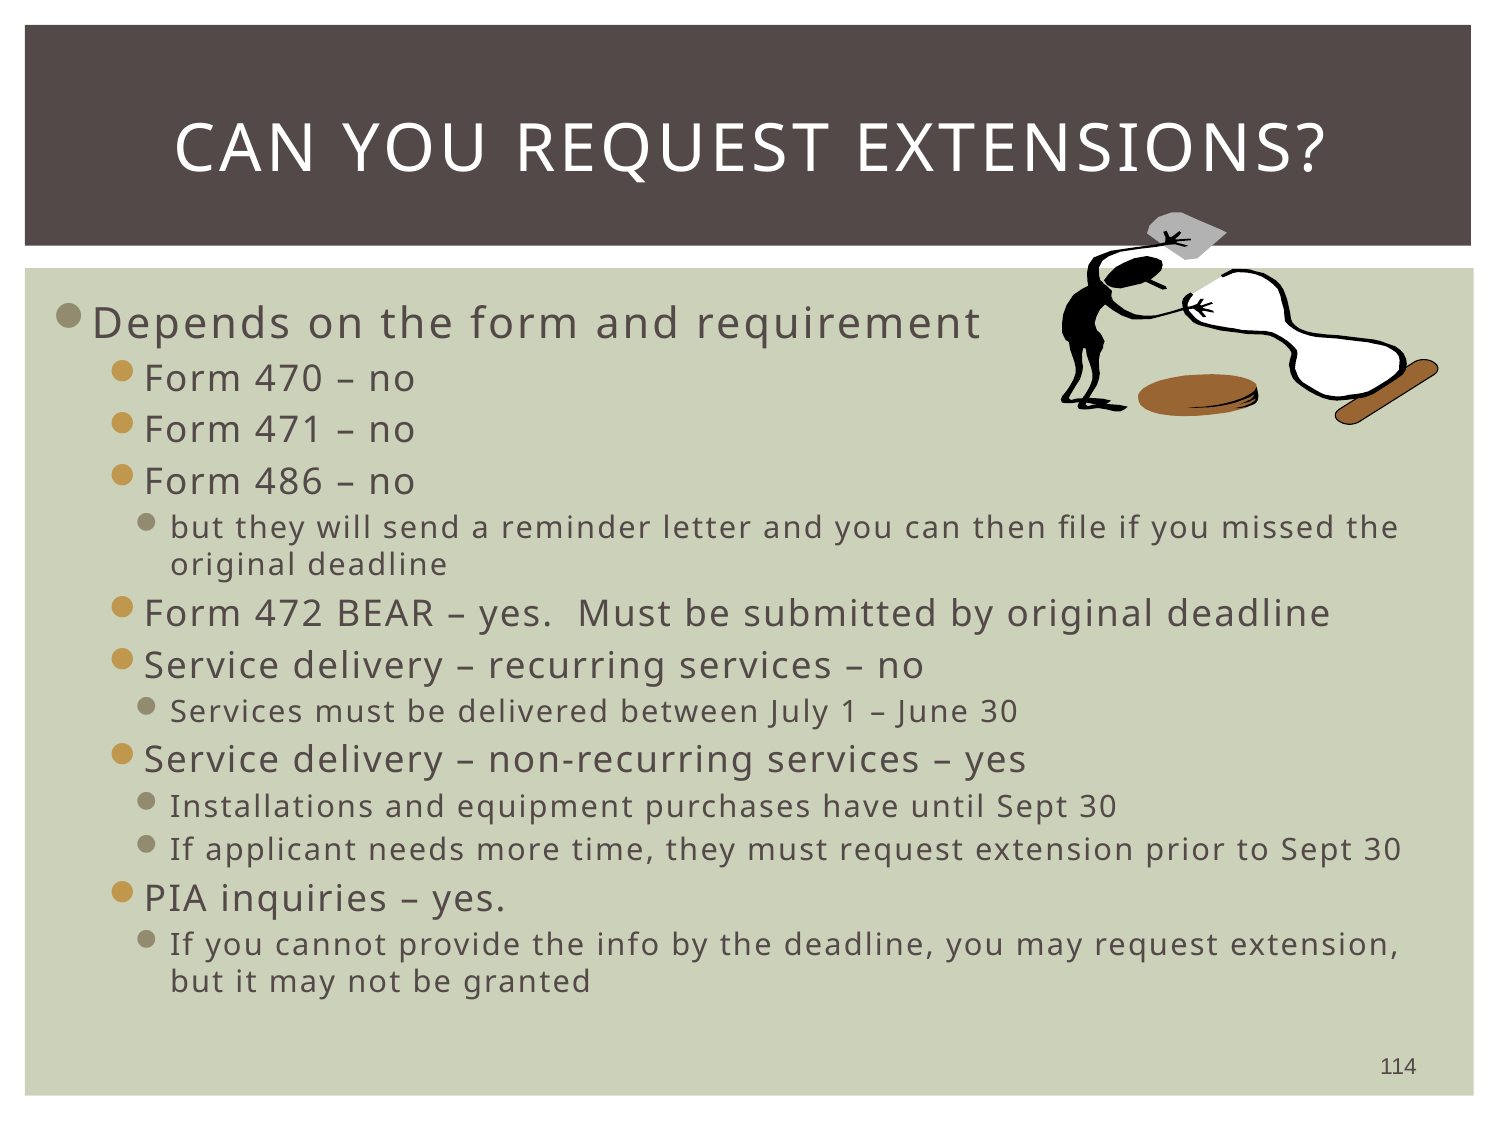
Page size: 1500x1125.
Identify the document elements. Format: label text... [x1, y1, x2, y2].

list Depends on the form and requirement Form 470 – no Form 471 – no Form 486 – no but they will send a reminder letter and you can then file if you missed the original deadline Form 472 BEAR – yes. Must be submitted by original deadline Service delivery – recurring services – no Services must be delivered between July 1 – June 30 Service delivery – non-recurring services – yes Installations and equipment purchases have until Sept 30 If applicant needs more time, they must request extension prior to Sept 30 PIA inquiries – yes. If you cannot provide the info by the deadline, you may request extension, but it may not be granted [37, 287, 1425, 1050]
slide_number 114 [1349, 1041, 1448, 1089]
picture [1060, 212, 1440, 426]
title Can You Request Extensions? [62, 58, 1438, 232]
